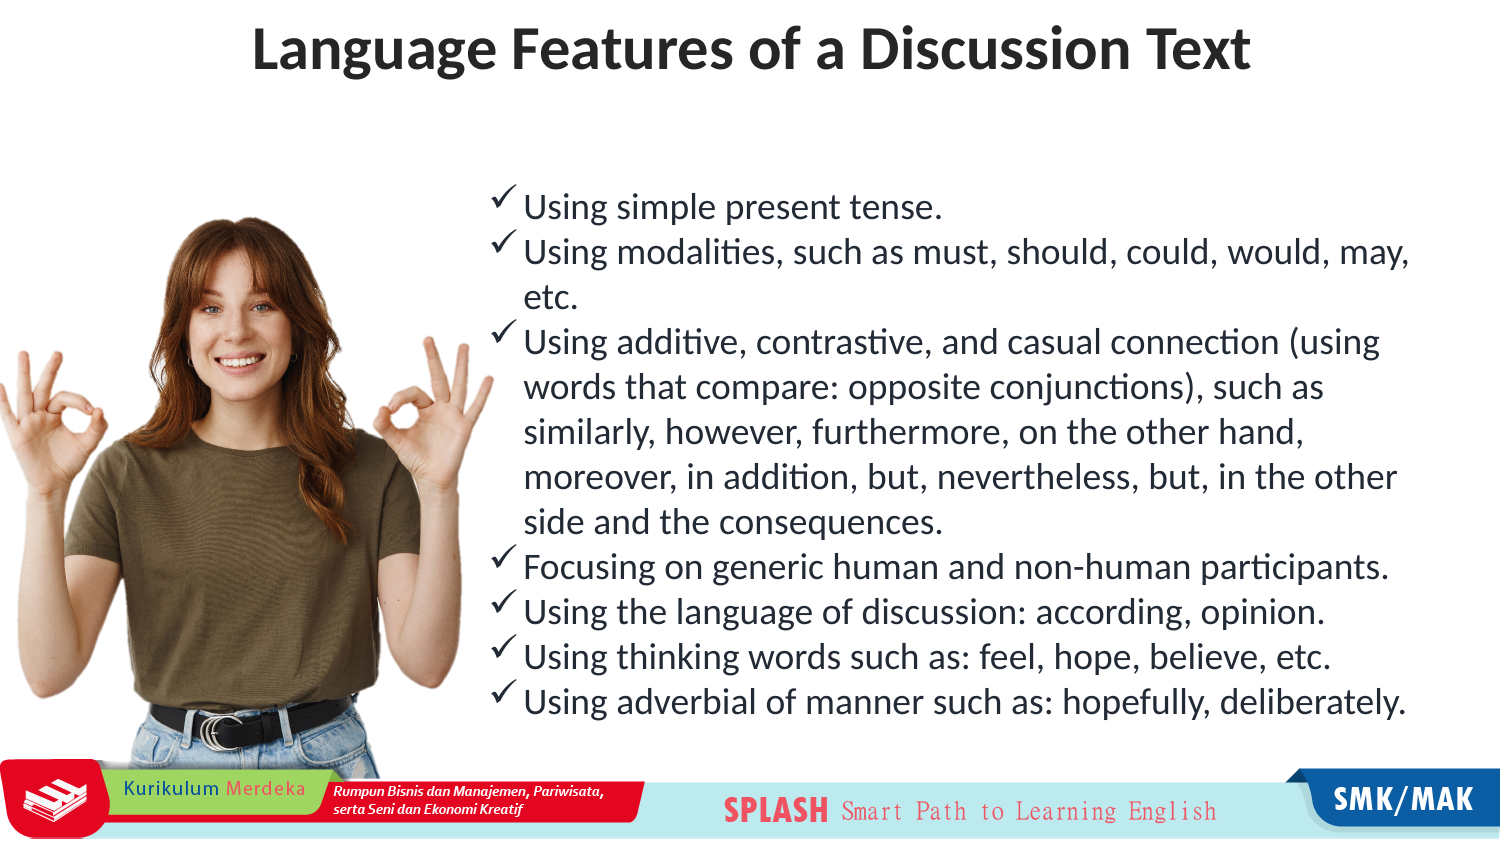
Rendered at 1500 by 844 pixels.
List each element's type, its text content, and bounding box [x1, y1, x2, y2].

picture [0, 174, 1500, 839]
text_box Using simple present tense. Using modalities, such as must, should, could, would, may, etc. Using additive, contrastive, and casual connection (using words that compare: opposite conjunctions), such as similarly, however, furthermore, on the other hand, moreover, in addition, but, nevertheless, but, in the other side and the consequences. Focusing on generic human and non-human participants. Using the language of discussion: according, opinion. Using thinking words such as: feel, hope, believe, etc. Using adverbial of manner such as: hopefully, deliberately. [502, 174, 1448, 730]
text_box Language Features of a Discussion Text [237, 0, 1269, 90]
